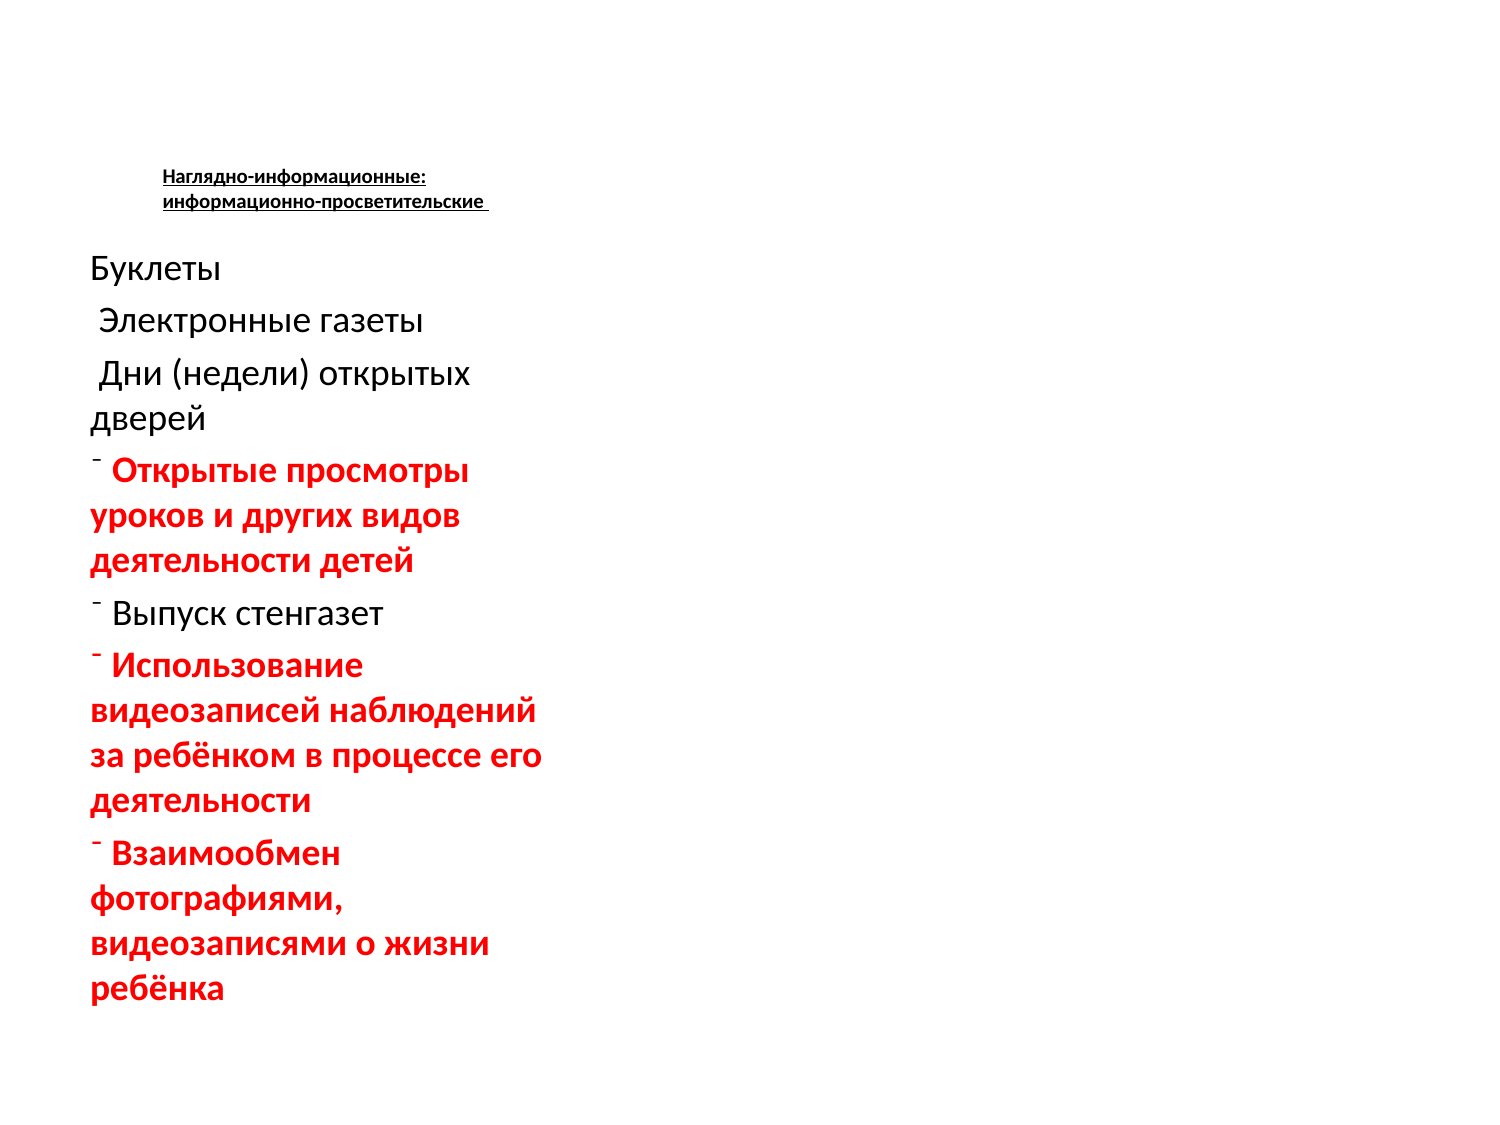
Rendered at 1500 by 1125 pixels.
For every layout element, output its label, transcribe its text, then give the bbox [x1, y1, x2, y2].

title Наглядно-информационные: информационно-просветительские [147, 54, 573, 220]
list Буклеты Электронные газеты Дни (недели) открытых дверей ⁻ Открытые просмотры уроков и других видов деятельности детей ⁻ Выпуск стенгазет ⁻ Использование видеозаписей наблюдений за ребёнком в процессе его деятельности ⁻ Взаимообмен фотографиями, видеозаписями о жизни ребёнка [75, 235, 569, 1005]
